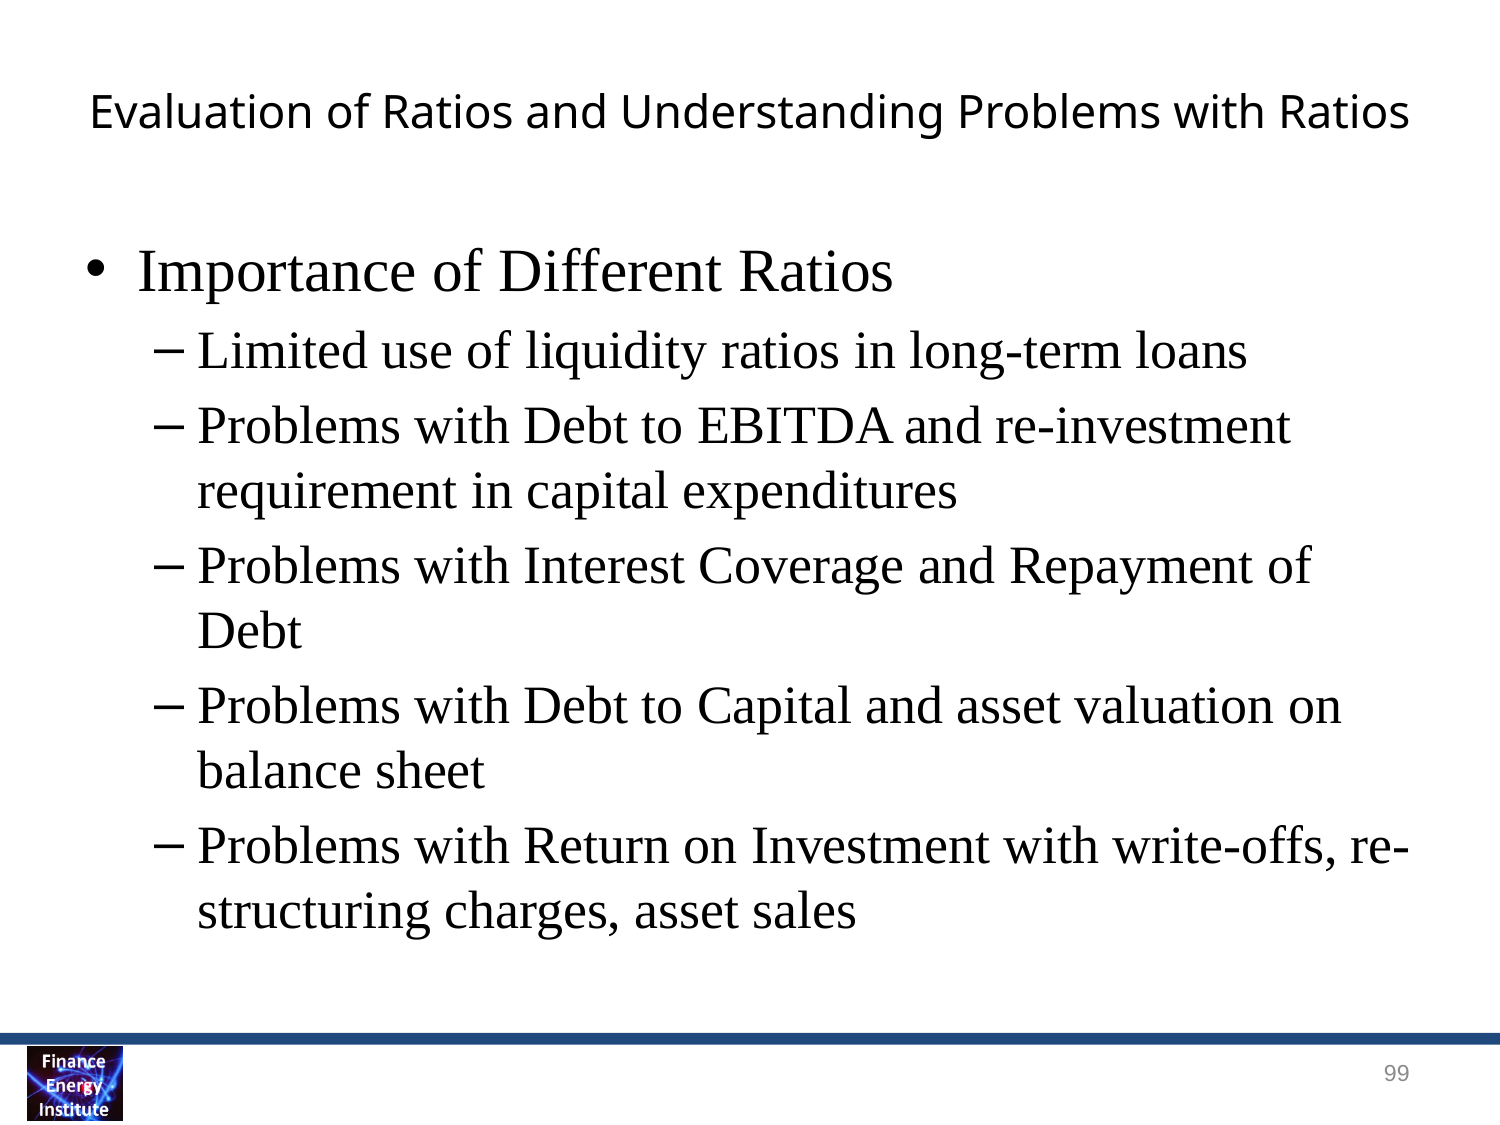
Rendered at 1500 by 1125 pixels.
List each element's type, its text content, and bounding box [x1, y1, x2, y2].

title Evaluation of Ratios and Understanding Problems with Ratios [70, 56, 1430, 164]
slide_number 99 [1074, 1042, 1425, 1103]
list Importance of Different Ratios Limited use of liquidity ratios in long-term loans Problems with Debt to EBITDA and re-investment requirement in capital expenditures Problems with Interest Coverage and Repayment of Debt Problems with Debt to Capital and asset valuation on balance sheet Problems with Return on Investment with write-offs, re-structuring charges, asset sales [70, 222, 1430, 1032]
picture [27, 1046, 123, 1121]
